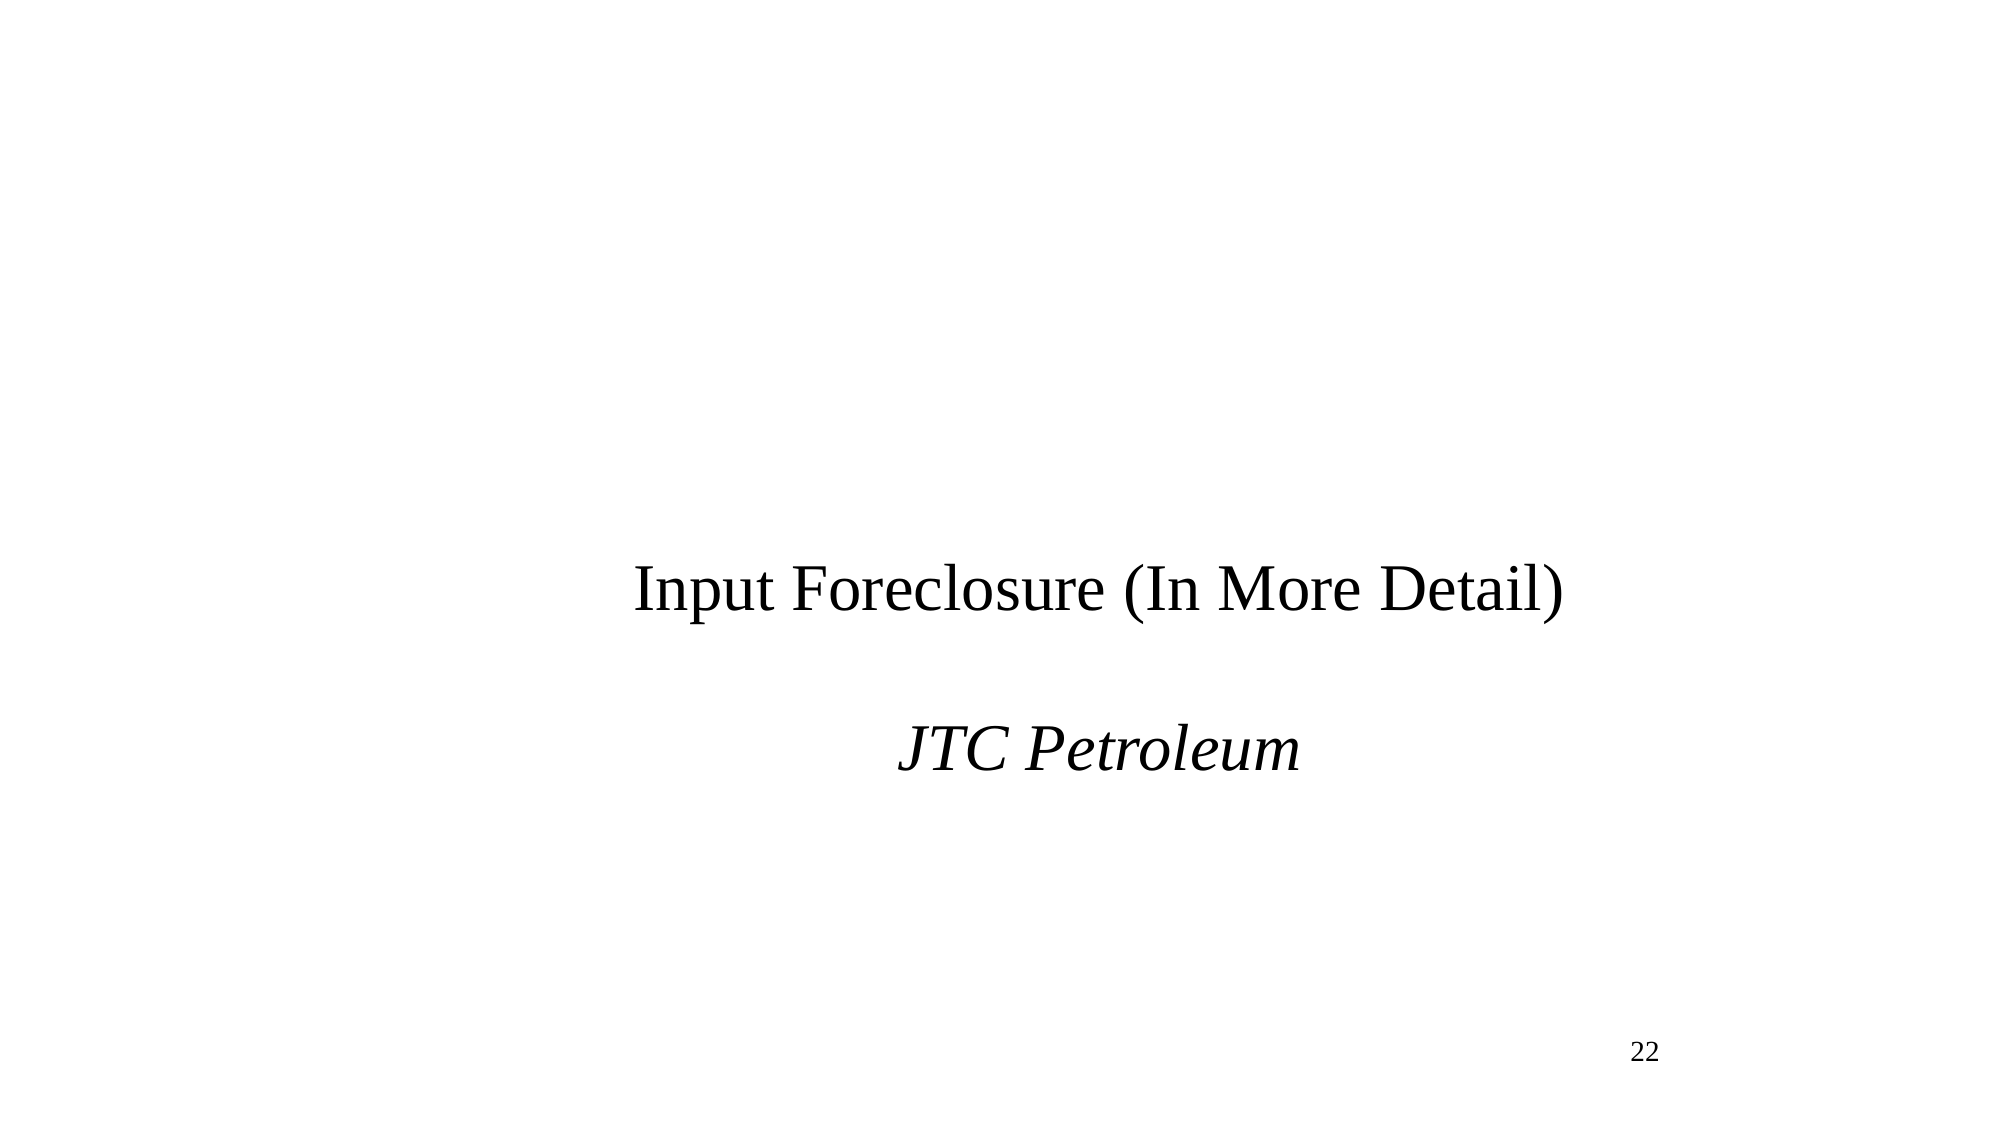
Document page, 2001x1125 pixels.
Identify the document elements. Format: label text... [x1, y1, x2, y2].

subtitle [300, 637, 1700, 925]
title Input Foreclosure (In More Detail) JTC Petroleum [362, 543, 1838, 785]
slide_number 22 [1324, 1024, 1676, 1103]
